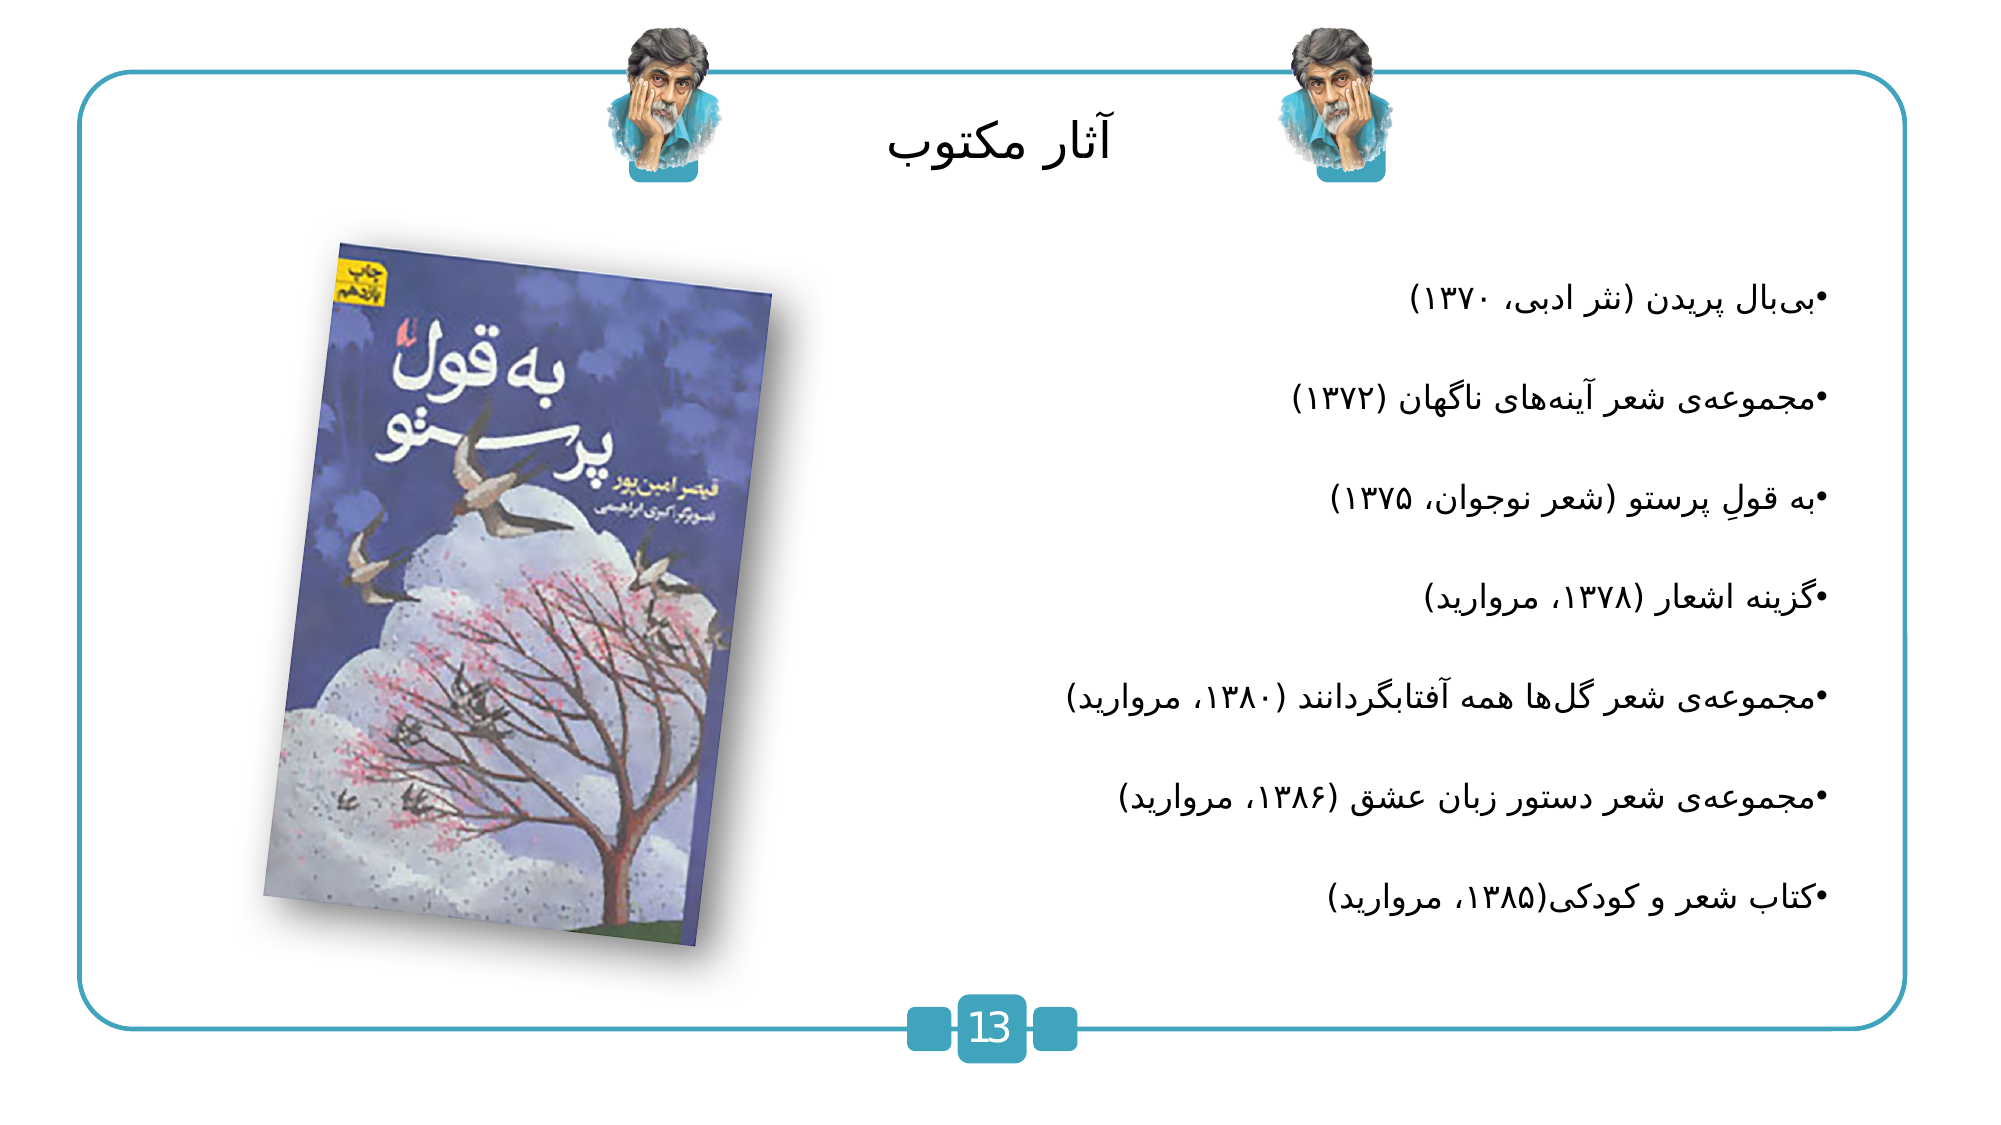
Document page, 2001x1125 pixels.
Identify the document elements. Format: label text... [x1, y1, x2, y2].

picture [1277, 19, 1396, 181]
picture [604, 19, 723, 181]
text_box بی‌بال پریدن (نثر ادبی، ۱۳۷۰) مجموعه‌ی شعر آینه‌های ناگهان (۱۳۷۲) به قولِ پرستو (شعر نوجوان، ۱۳۷۵) گزینه‌ اشعار (۱۳۷۸، مروارید) مجموعه‌ی شعر گل‌ها همه آفتابگردانند (۱۳۸۰، مروارید) مجموعه‌ی شعر دستور زبان عشق (۱۳۸۶، مروارید) کتاب شعر و کودکی(۱۳۸۵، مروارید) [842, 208, 1843, 923]
picture [263, 241, 773, 947]
text_box 13 [947, 993, 1033, 1058]
text_box آثار مکتوب [714, 101, 1285, 176]
